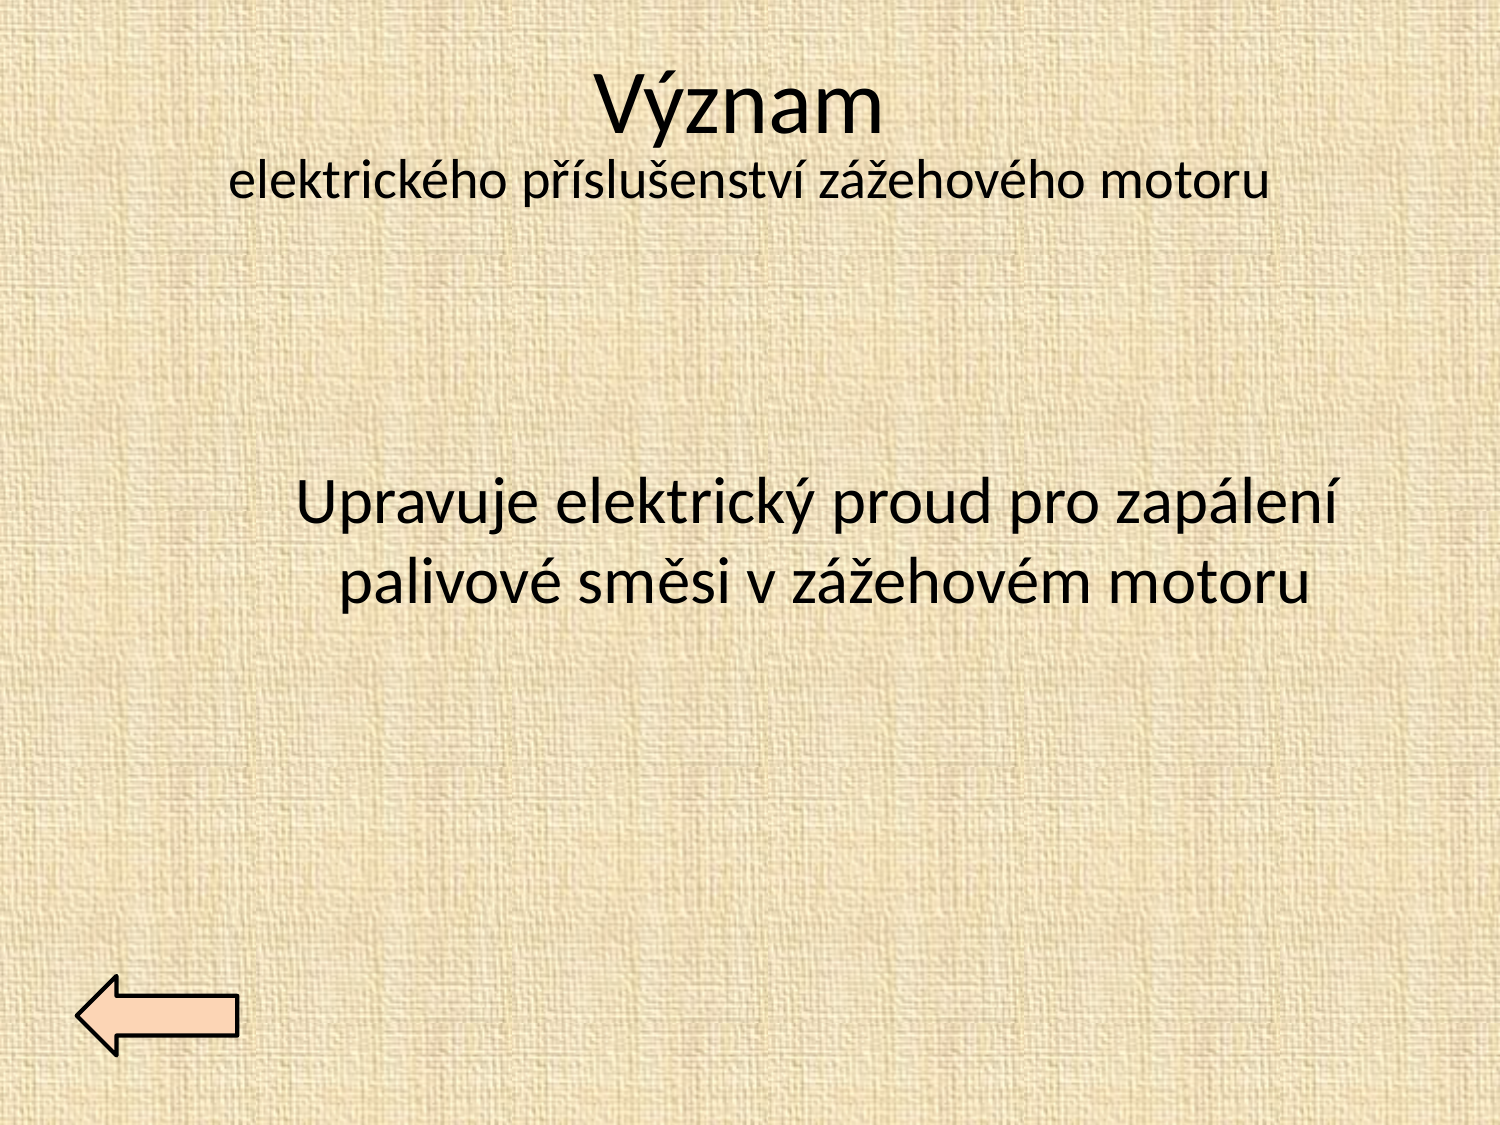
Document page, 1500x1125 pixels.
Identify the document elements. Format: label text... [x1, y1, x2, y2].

text_box [74, 974, 240, 1058]
list Upravuje elektrický proud pro zapálení palivové směsi v zážehovém motoru [75, 262, 1425, 1005]
title Význam elektrického příslušenství zážehového motoru [75, 45, 1425, 233]
